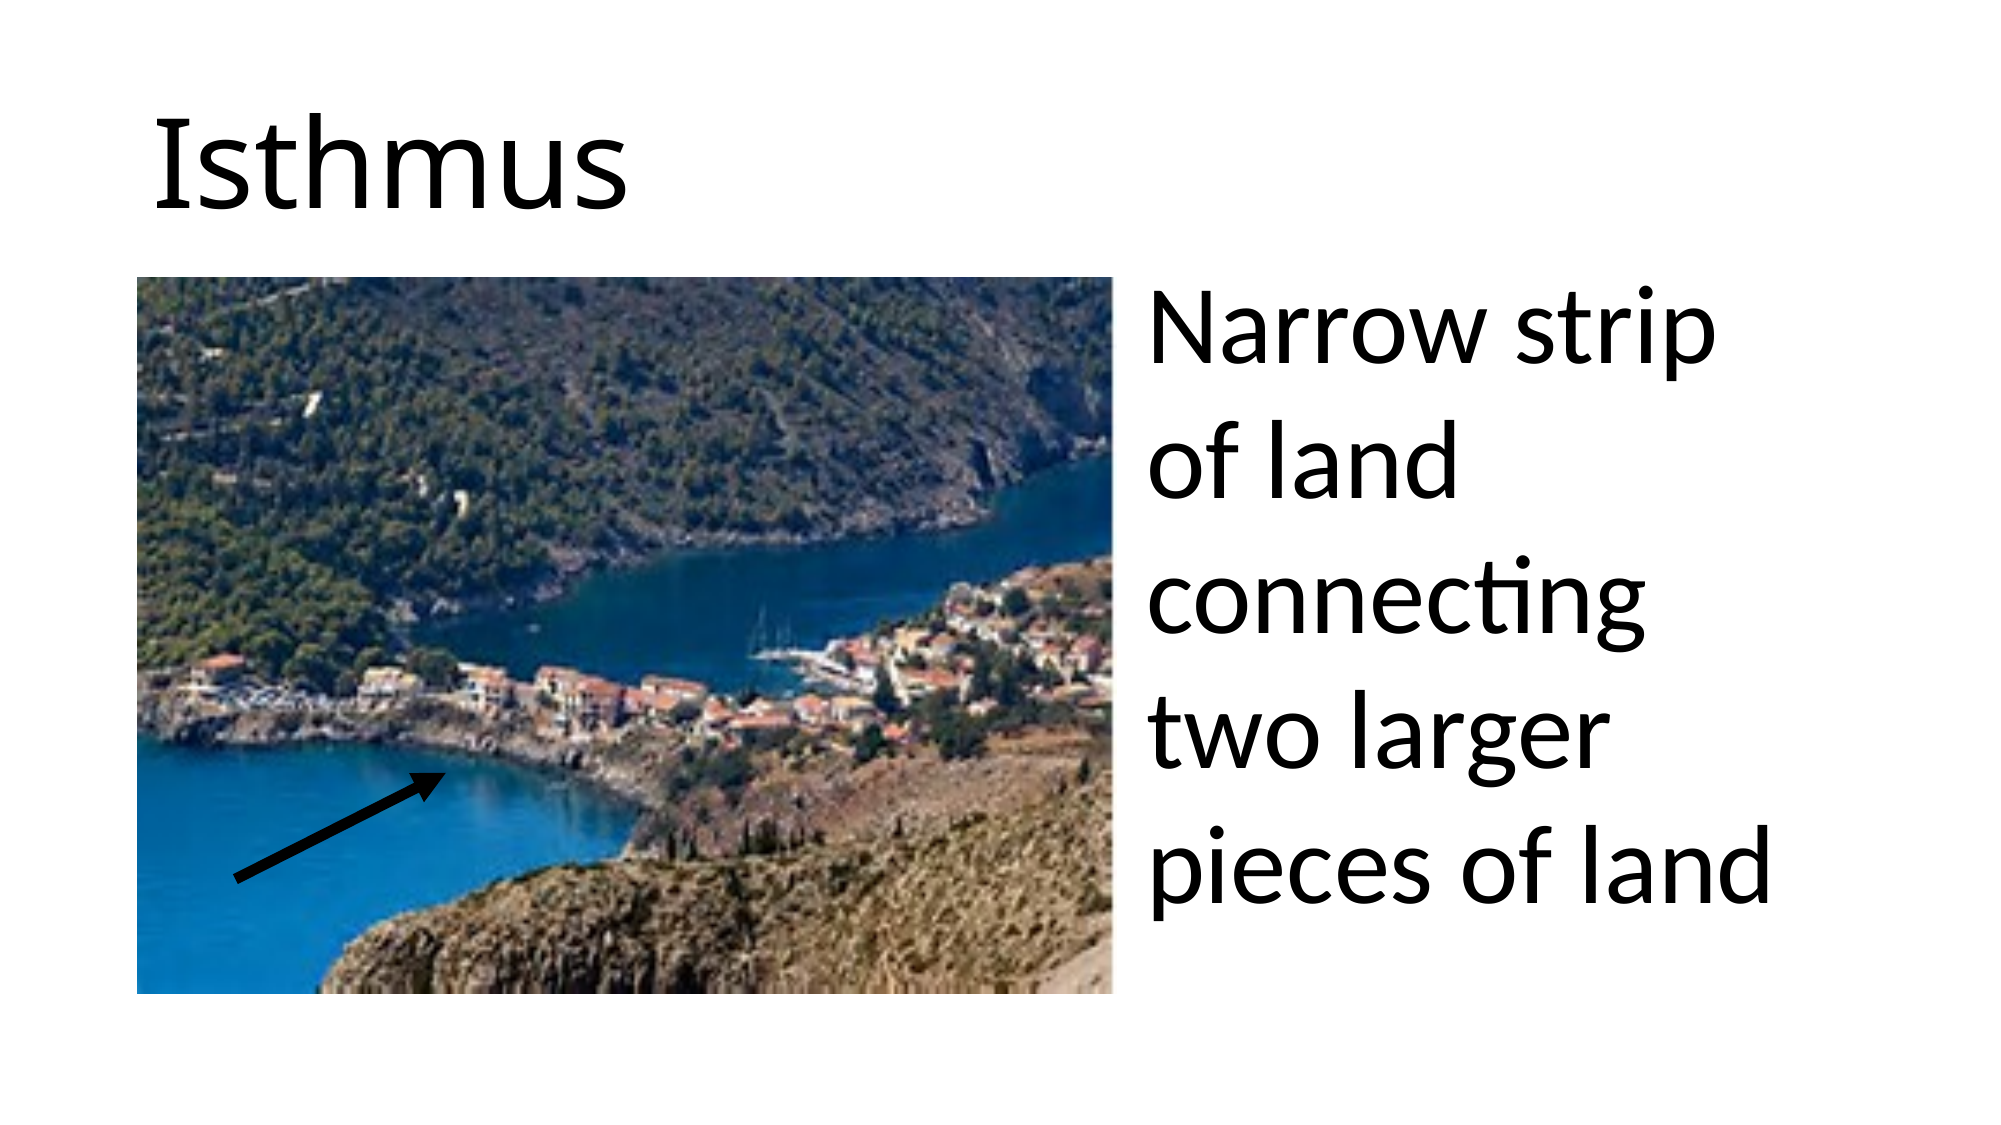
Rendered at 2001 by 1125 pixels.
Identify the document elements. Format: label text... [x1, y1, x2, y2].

title Isthmus [137, 59, 1863, 278]
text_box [235, 772, 446, 880]
text_box Narrow strip of land connecting two larger pieces of land [1131, 243, 1848, 934]
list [137, 277, 1117, 994]
